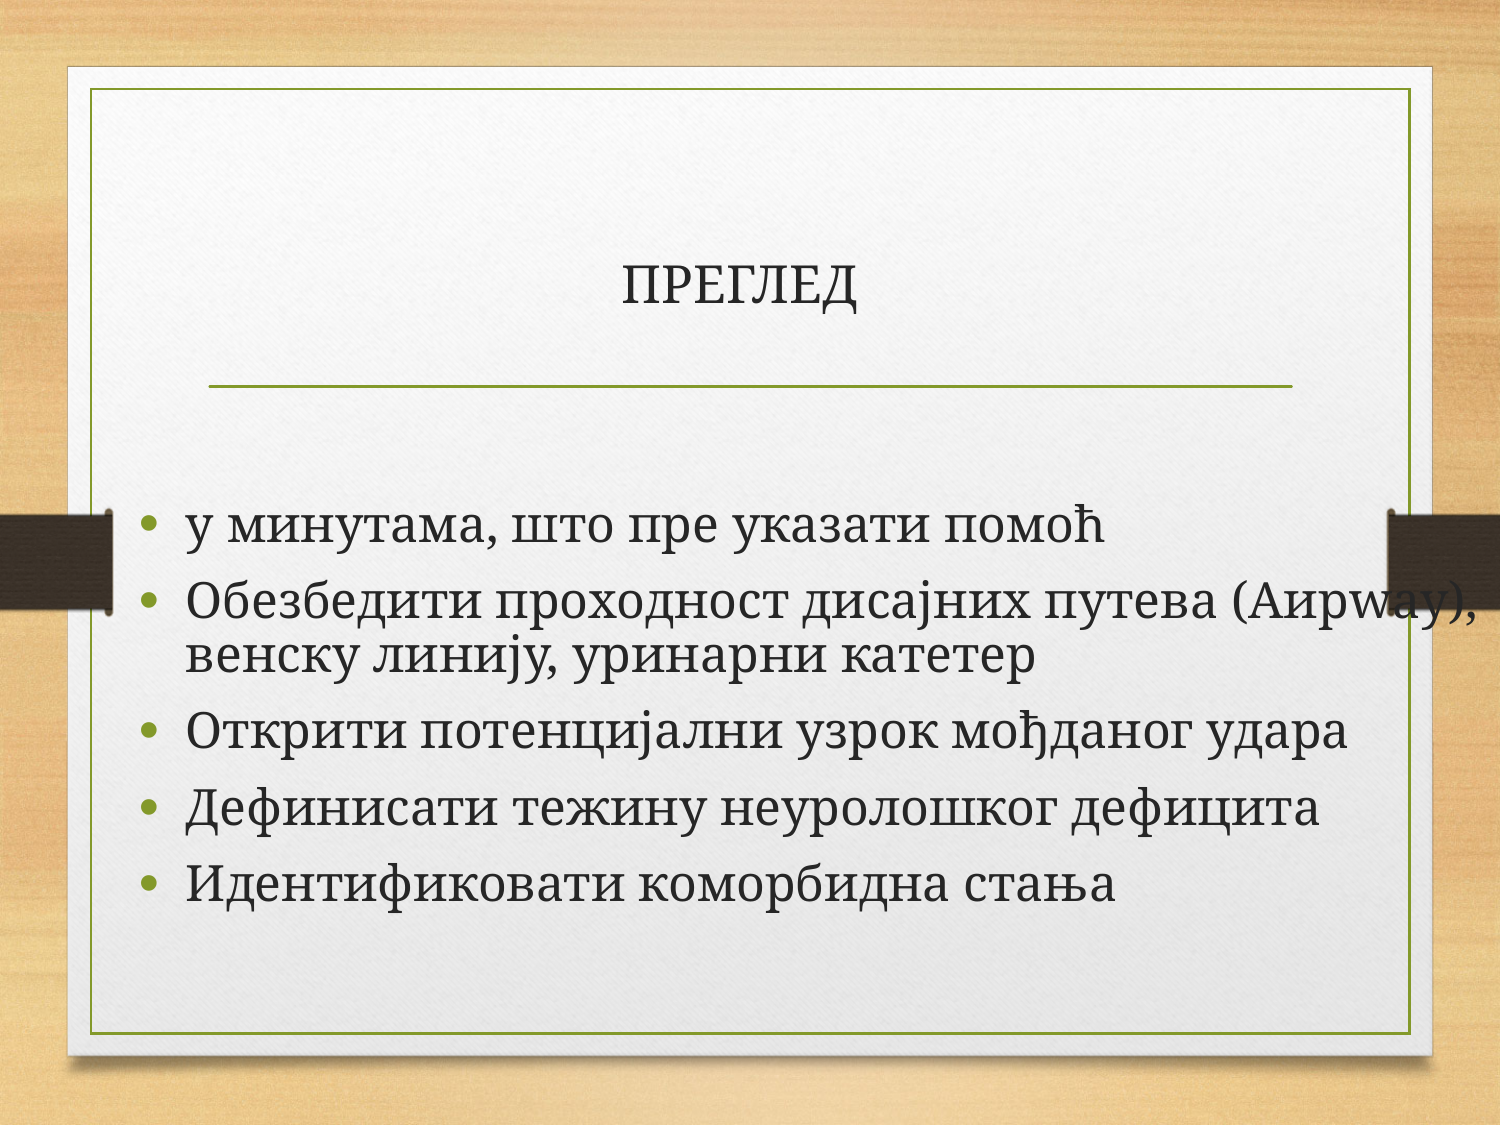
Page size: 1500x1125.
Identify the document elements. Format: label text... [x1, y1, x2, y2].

title ПРЕГЛЕД [64, 243, 1415, 323]
picture [0, 0, 1500, 1125]
picture [92, 90, 1408, 243]
list у минутама, што пре указати помоћ Обезбедити проходност дисајних путева (Аирwаy), венску линију, уринарни катетер Открити потенцијални узрок мођданог удара Дефинисати тежину неуролошког дефицита Идентификовати коморбидна стања [123, 408, 1500, 1125]
